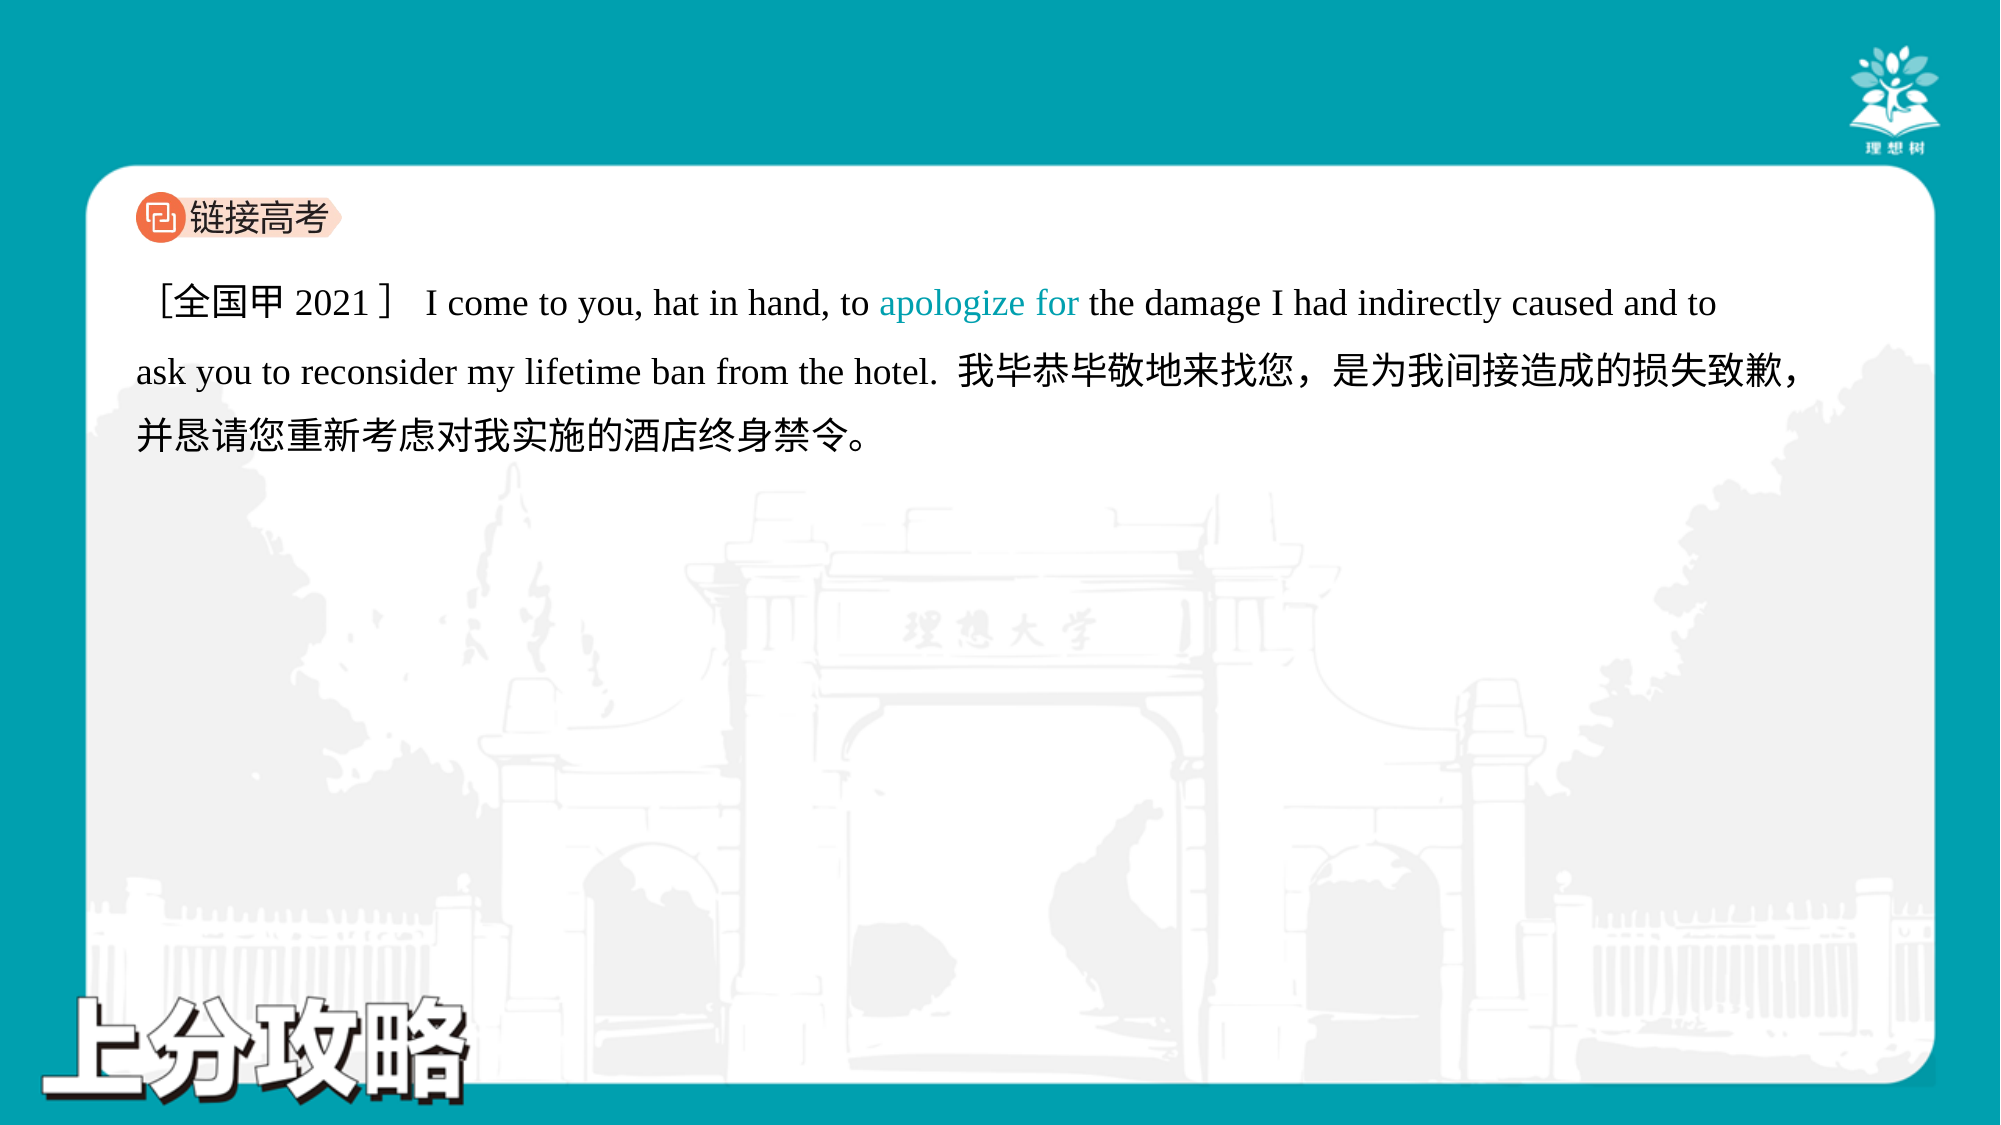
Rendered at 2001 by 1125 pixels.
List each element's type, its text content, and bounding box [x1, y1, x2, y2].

text_box ［全国甲2021］I come to you, hat in hand, to apologize for the damage I had indirectly caused and to ask you to reconsider my lifetime ban from the hotel. 我毕恭毕敬地来找您，是为我间接造成的损失致歉， 并恳请您重新考虑对我实施的酒店终身禁令。 #28 [136, 254, 1864, 449]
picture [0, 0, 2000, 1125]
